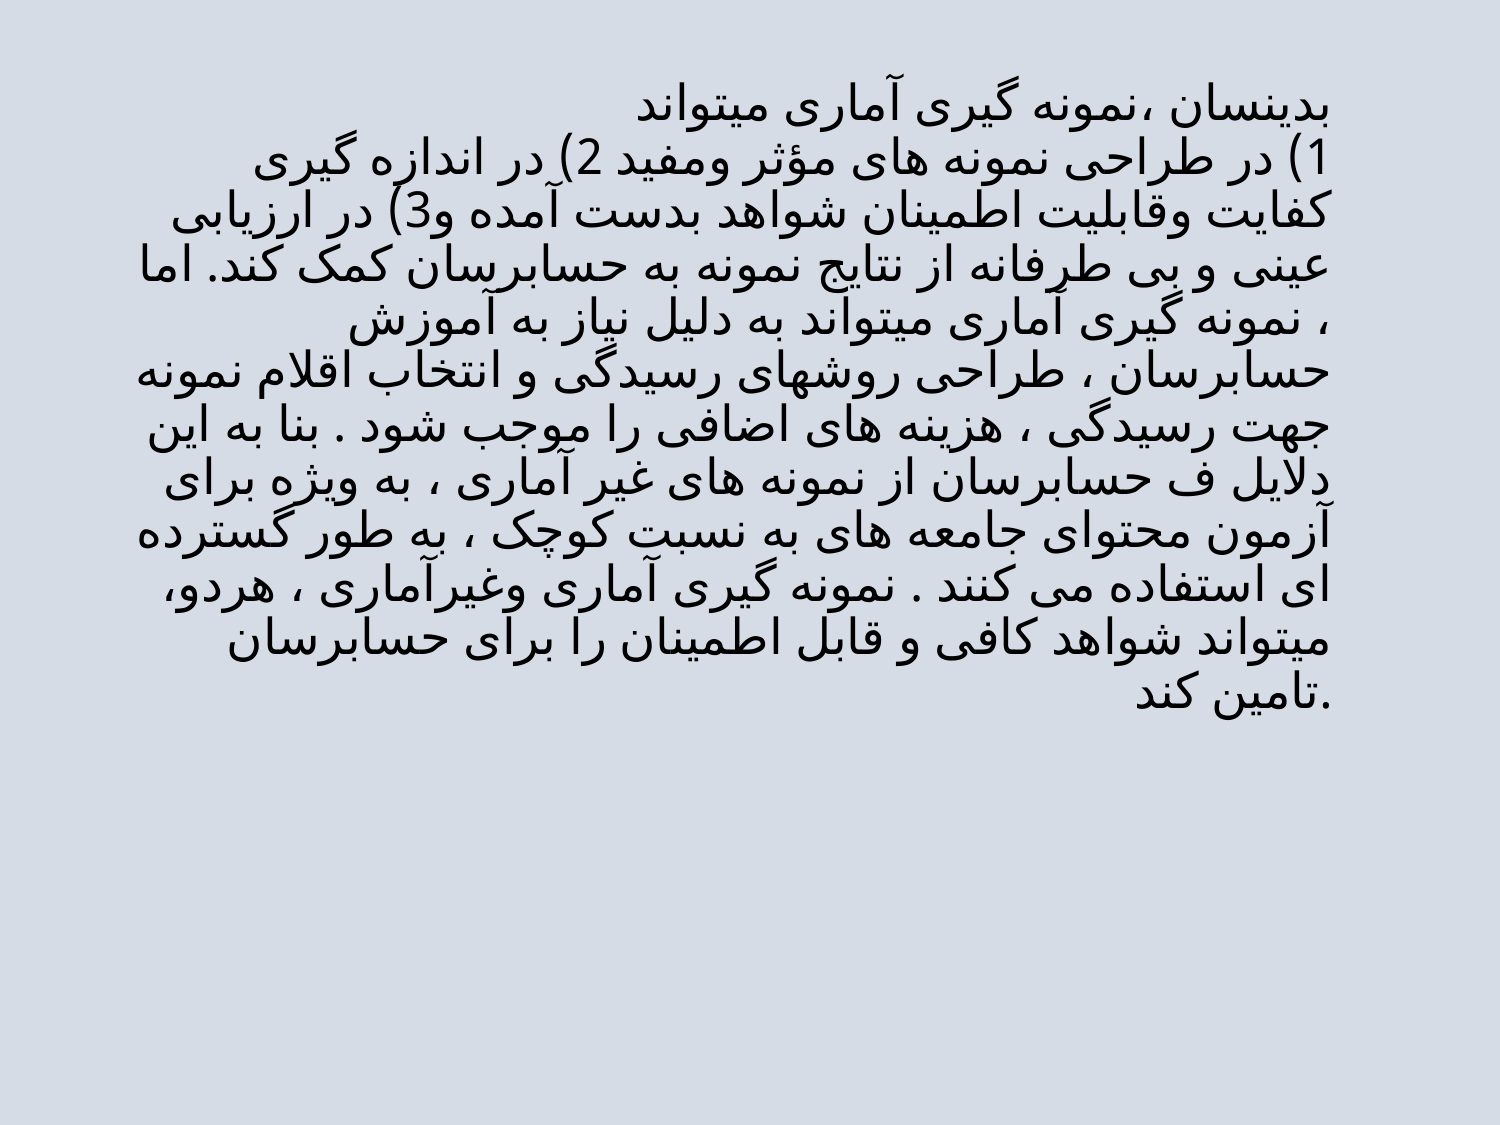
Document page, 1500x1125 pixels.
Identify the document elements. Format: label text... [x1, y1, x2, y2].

title بدینسان ،نمونه گیری آماری میتواند 1) در طراحی نمونه های مؤثر ومفید 2) در اندازه گیری کفایت وقابلیت اطمینان شواهد بدست آمده و3) در ارزیابی عینی و بی طرفانه از نتایج نمونه به حسابرسان کمک کند. اما ، نمونه گیری آماری میتواند به دلیل نیاز به آموزش حسابرسان ، طراحی روشهای رسیدگی و انتخاب اقلام نمونه جهت رسیدگی ، هزینه های اضافی را موجب شود . بنا به این دلایل ف حسابرسان از نمونه های غیر آماری ، به ویژه برای آزمون محتوای جامعه های به نسبت کوچک ، به طور گسترده ای استفاده می کنند . نمونه گیری آماری وغیرآماری ، هردو، میتواند شواهد کافی و قابل اطمینان را برای حسابرسان تامین کند. [117, 70, 1348, 727]
